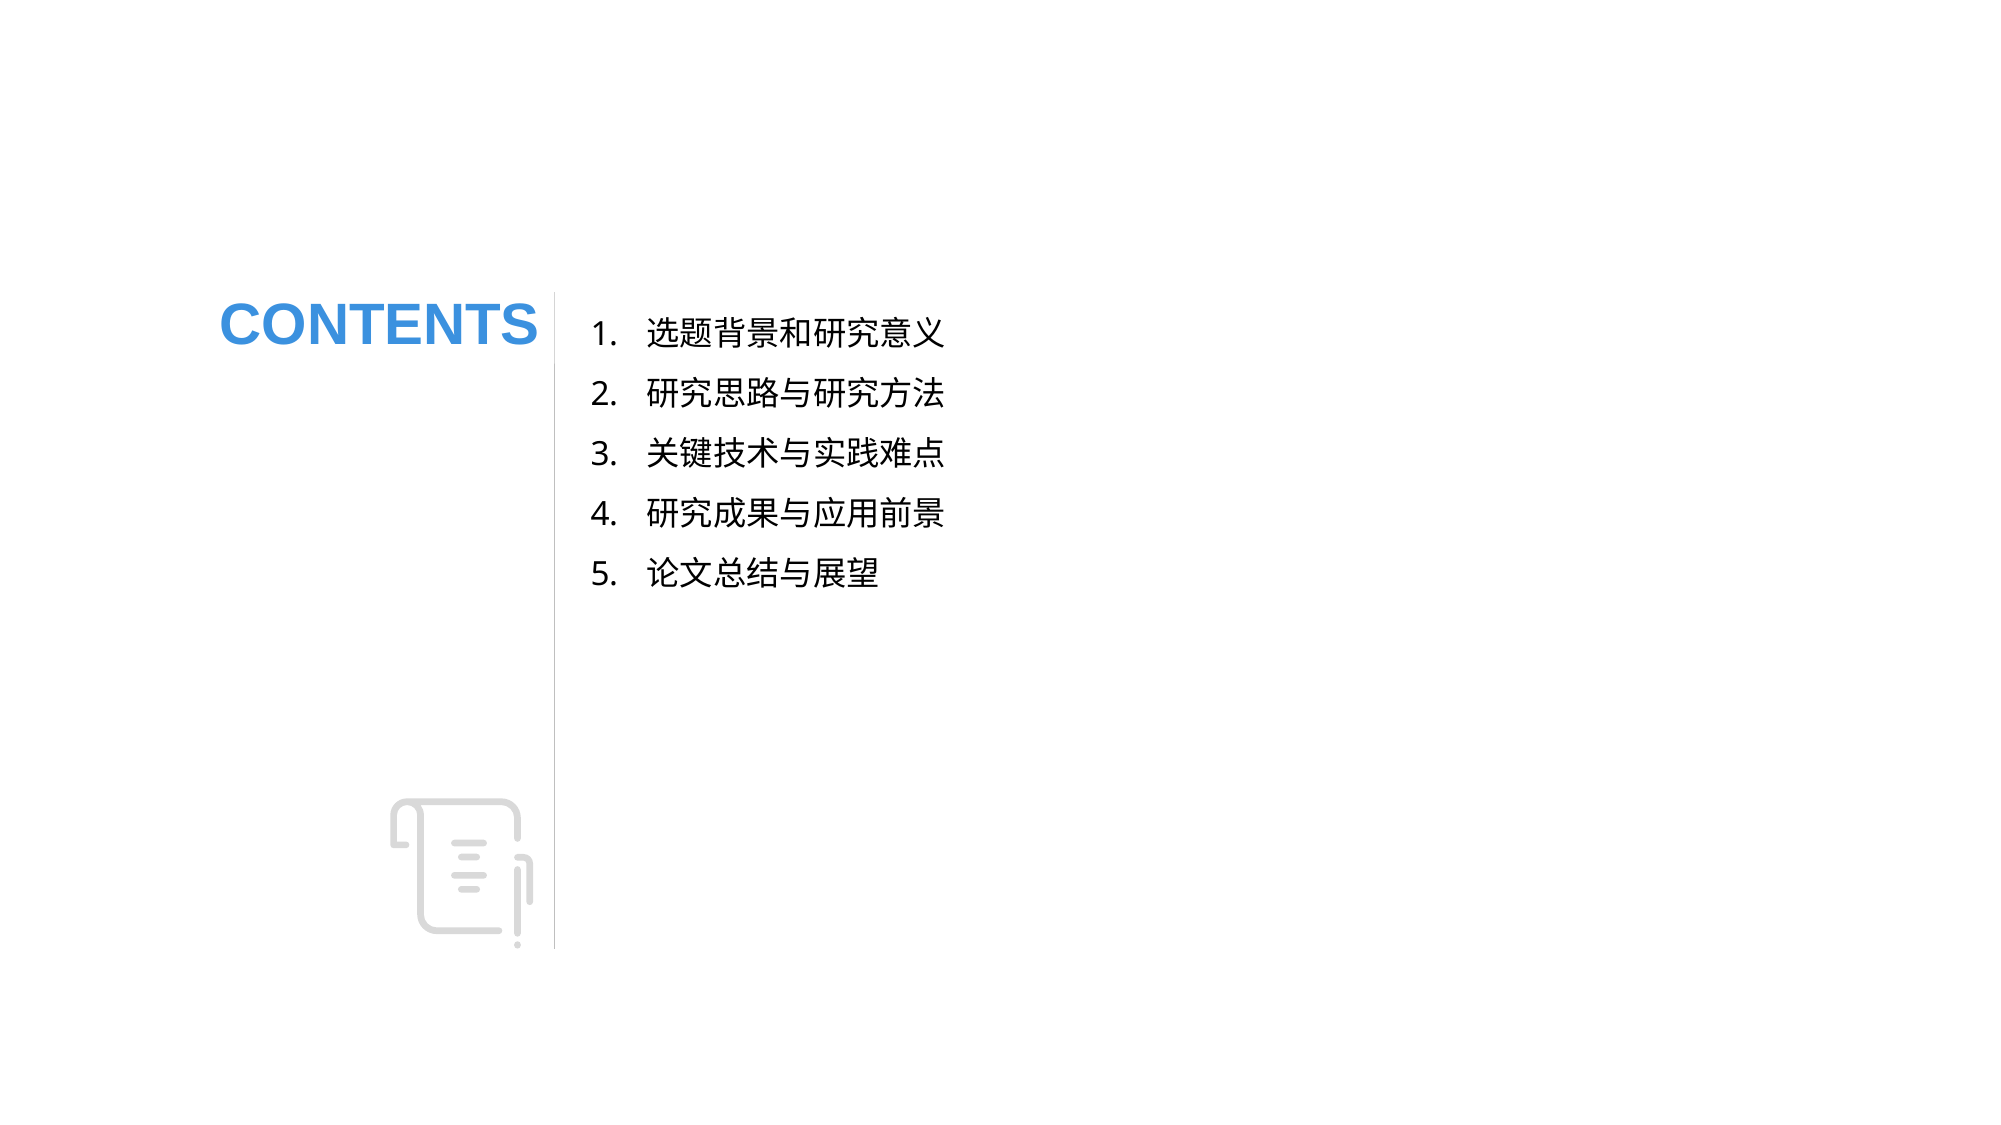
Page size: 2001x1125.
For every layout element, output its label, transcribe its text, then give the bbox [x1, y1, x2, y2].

text_box [514, 941, 521, 949]
text_box CONTENTS [124, 278, 555, 364]
text_box [514, 853, 534, 906]
text_box 选题背景和研究意义 研究思路与研究方法 关键技术与实践难点 研究成果与应用前景 论文总结与展望 [575, 292, 1890, 949]
text_box [514, 866, 521, 937]
text_box [390, 798, 521, 935]
